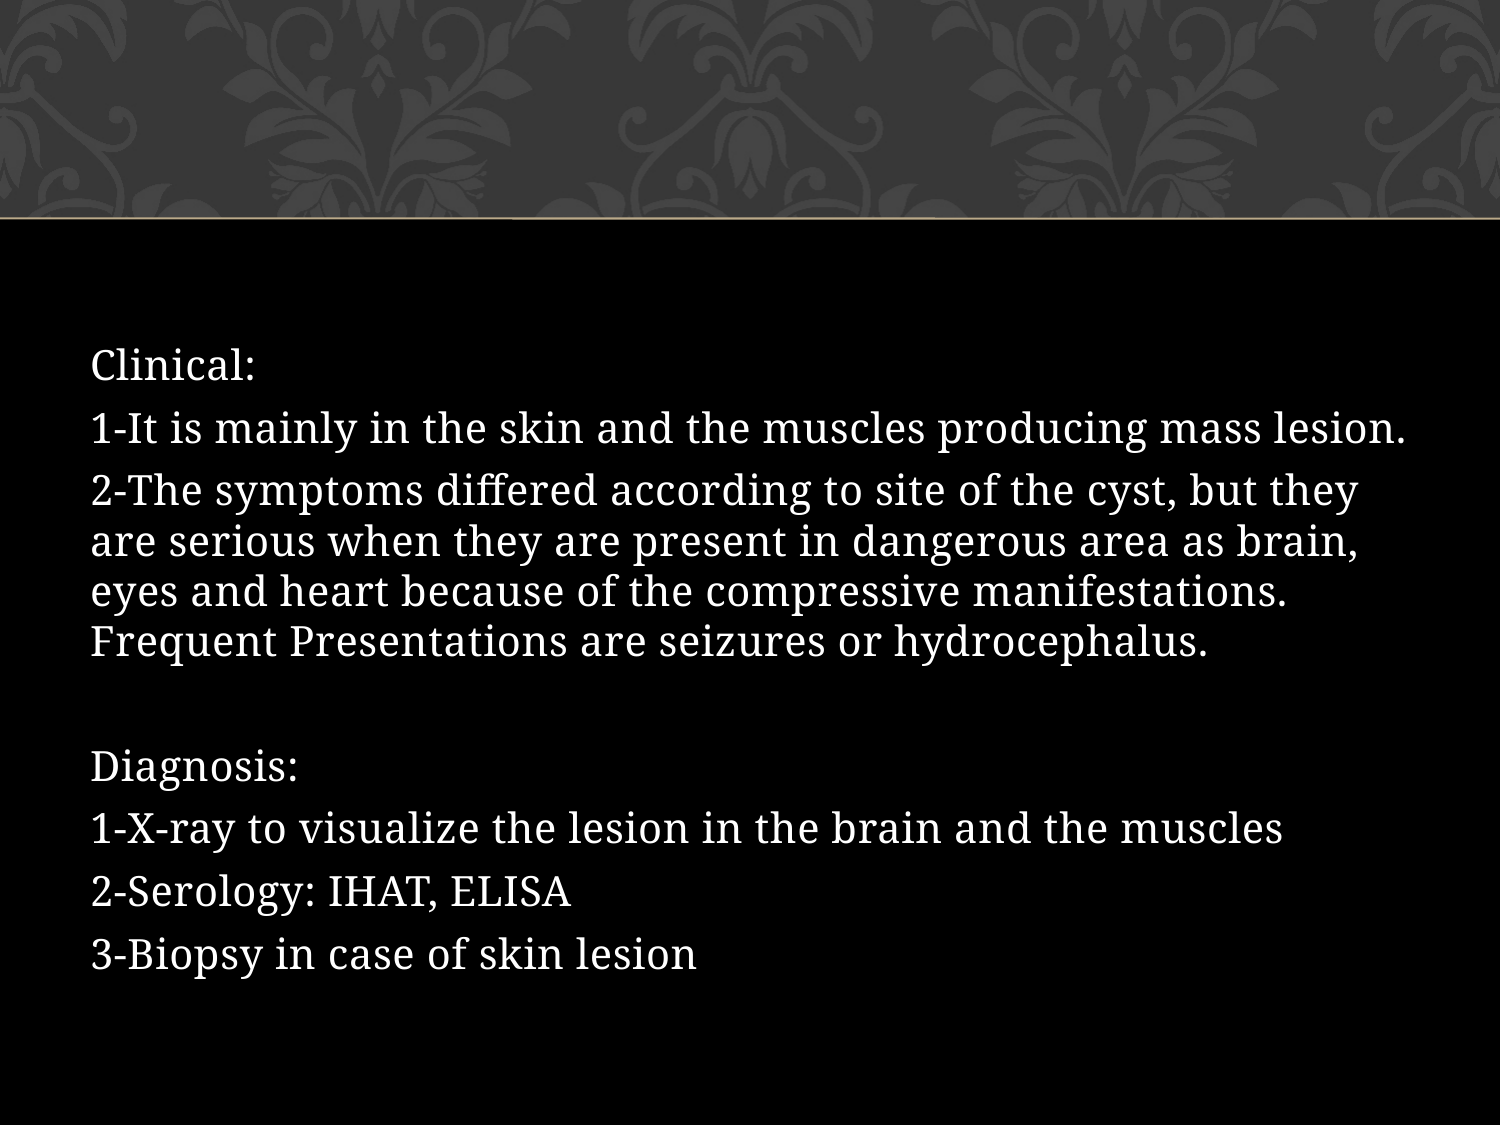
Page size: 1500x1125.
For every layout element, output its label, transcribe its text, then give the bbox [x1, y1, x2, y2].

list Clinical: 1-It is mainly in the skin and the muscles producing mass lesion. 2-The symptoms differed according to site of the cyst, but they are serious when they are present in dangerous area as brain, eyes and heart because of the compressive manifestations. Frequent Presentations are seizures or hydrocephalus. Diagnosis: 1-X-ray to visualize the lesion in the brain and the muscles 2-Serology: IHAT, ELISA 3-Biopsy in case of skin lesion [75, 331, 1425, 1000]
